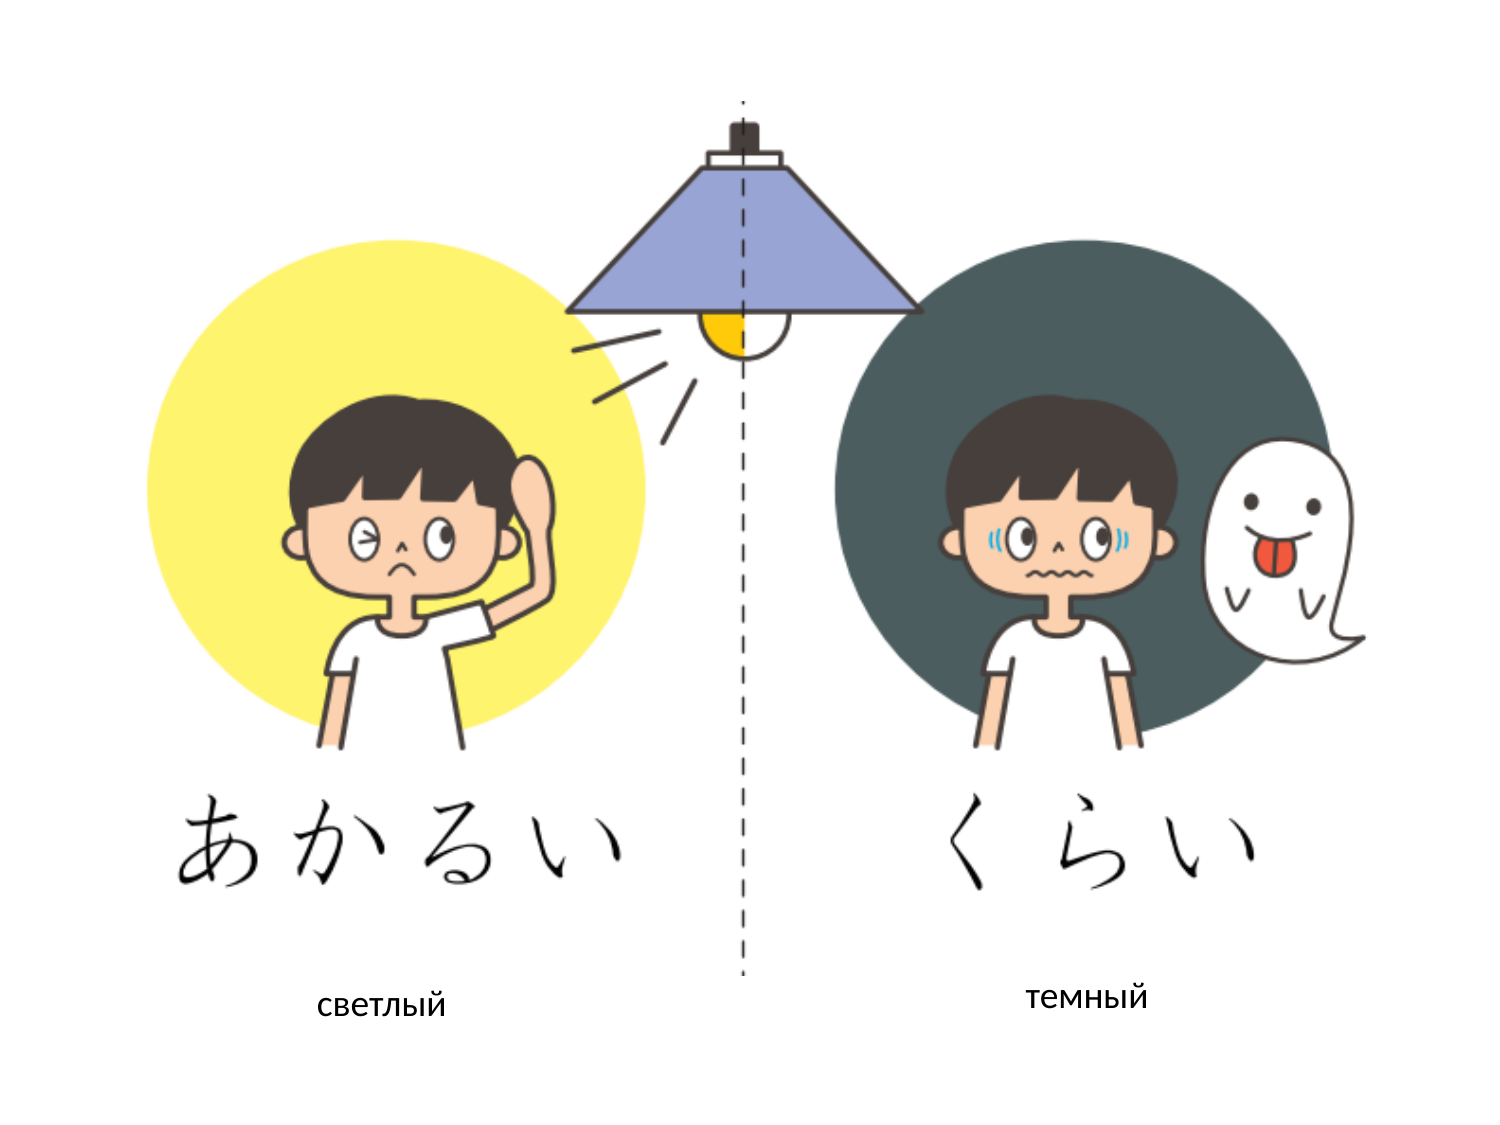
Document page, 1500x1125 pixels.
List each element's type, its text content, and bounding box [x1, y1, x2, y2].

picture [76, 101, 1400, 977]
text_box темный [1010, 984, 1164, 1024]
text_box светлый [302, 984, 462, 1032]
